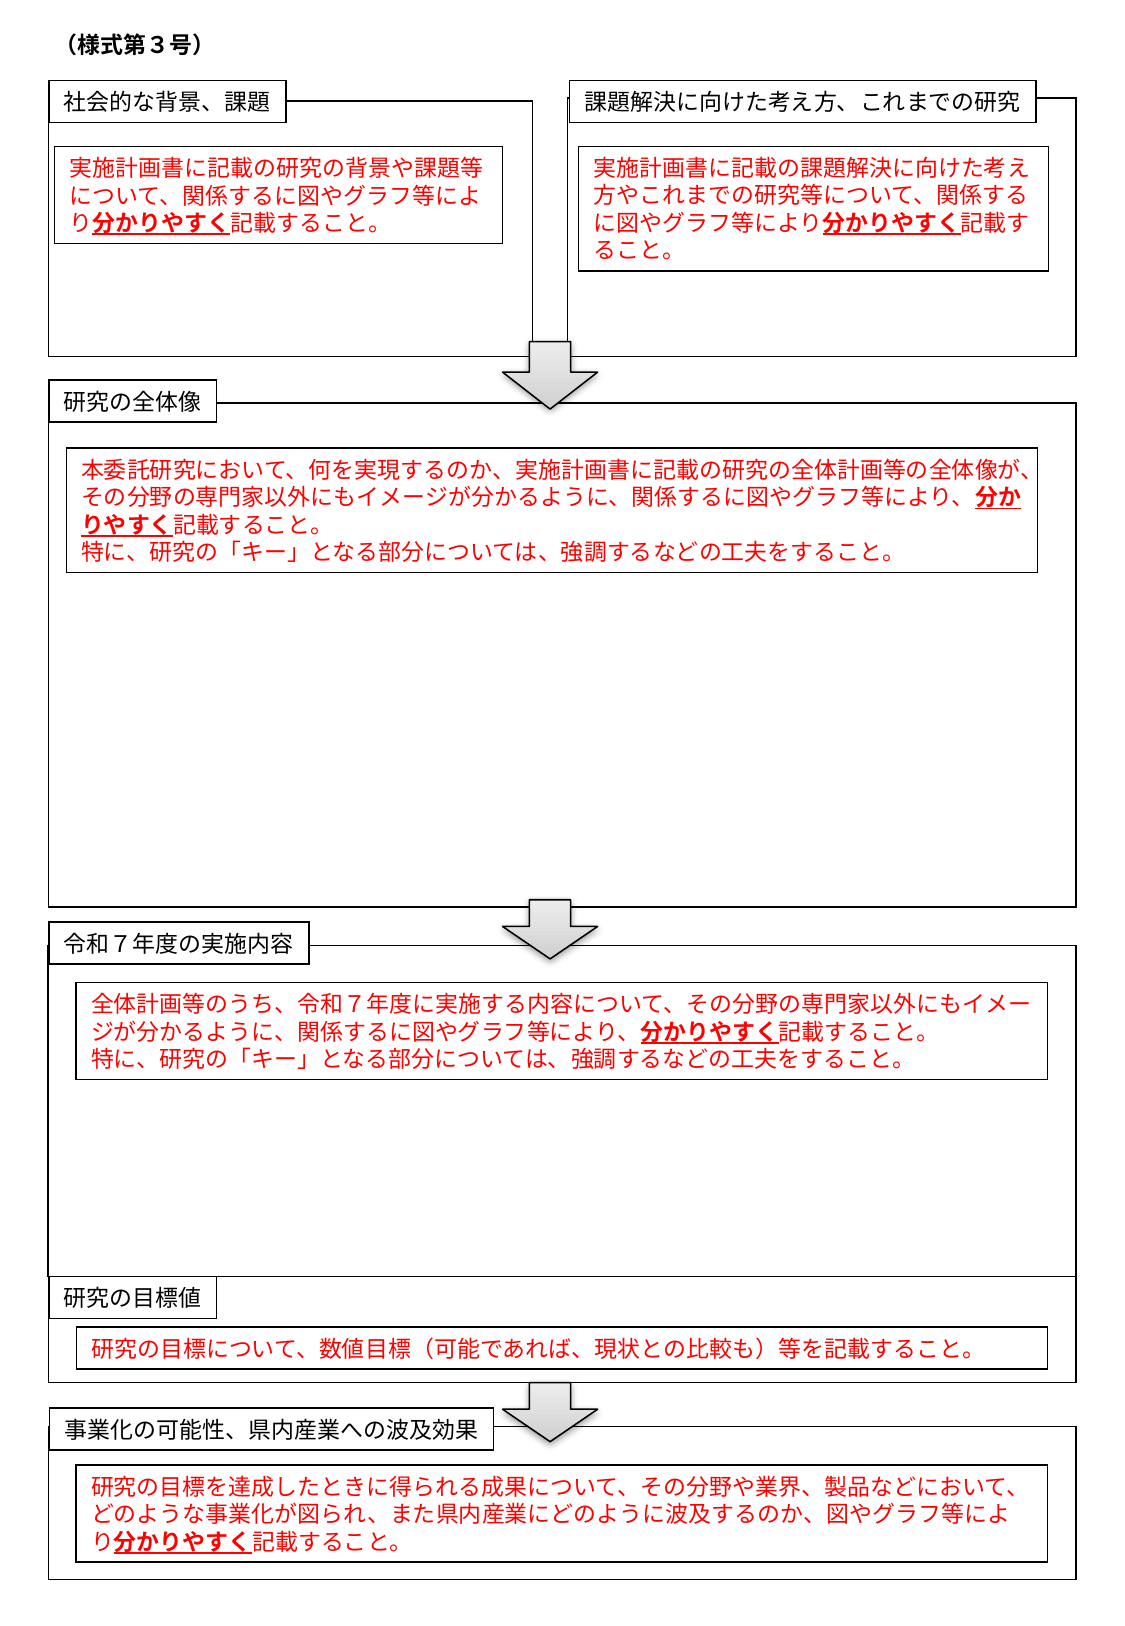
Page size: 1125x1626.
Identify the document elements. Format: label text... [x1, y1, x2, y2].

text_box [501, 340, 599, 410]
text_box 本委託研究において、何を実現するのか、実施計画書に記載の研究の全体計画等の全体像が、その分野の専門家以外にもイメージが分かるように、関係するに図やグラフ等により、分かりやすく記載すること。 特に、研究の「キー」となる部分については、強調するなどの工夫をすること。 [66, 448, 1038, 573]
text_box 研究の目標を達成したときに得られる成果について、その分野や業界、製品などにおいて、どのような事業化が図られ、また県内産業にどのように波及するのか、図やグラフ等により分かりやすく記載すること。 [76, 1464, 1048, 1562]
text_box 全体計画等のうち、令和７年度に実施する内容について、その分野の専門家以外にもイメージが分かるように、関係するに図やグラフ等により、分かりやすく記載すること。 特に、研究の「キー」となる部分については、強調するなどの工夫をすること。 [76, 982, 1048, 1080]
text_box [48, 101, 533, 357]
text_box [48, 1277, 1076, 1383]
text_box [48, 1426, 1076, 1580]
text_box 研究の目標値 [49, 1276, 217, 1319]
text_box 社会的な背景、課題 [49, 80, 286, 123]
text_box [48, 403, 1076, 908]
text_box [501, 1381, 599, 1443]
text_box 令和７年度の実施内容 [49, 921, 309, 965]
text_box [567, 98, 1076, 357]
text_box 研究の目標について、数値目標（可能であれば、現状との比較も）等を記載すること。 [76, 1327, 1048, 1370]
text_box （様式第３号） [48, 24, 346, 64]
text_box 事業化の可能性、県内産業への波及効果 [49, 1408, 494, 1451]
text_box 課題解決に向けた考え方、これまでの研究 [569, 80, 1037, 123]
text_box 実施計画書に記載の課題解決に向けた考え方やこれまでの研究等について、関係するに図やグラフ等により分かりやすく記載すること。 [578, 146, 1049, 271]
text_box [501, 898, 599, 960]
text_box 実施計画書に記載の研究の背景や課題等について、関係するに図やグラフ等により分かりやすく記載すること。 [54, 146, 503, 244]
text_box 研究の全体像 [49, 379, 217, 423]
text_box [48, 945, 1076, 1277]
